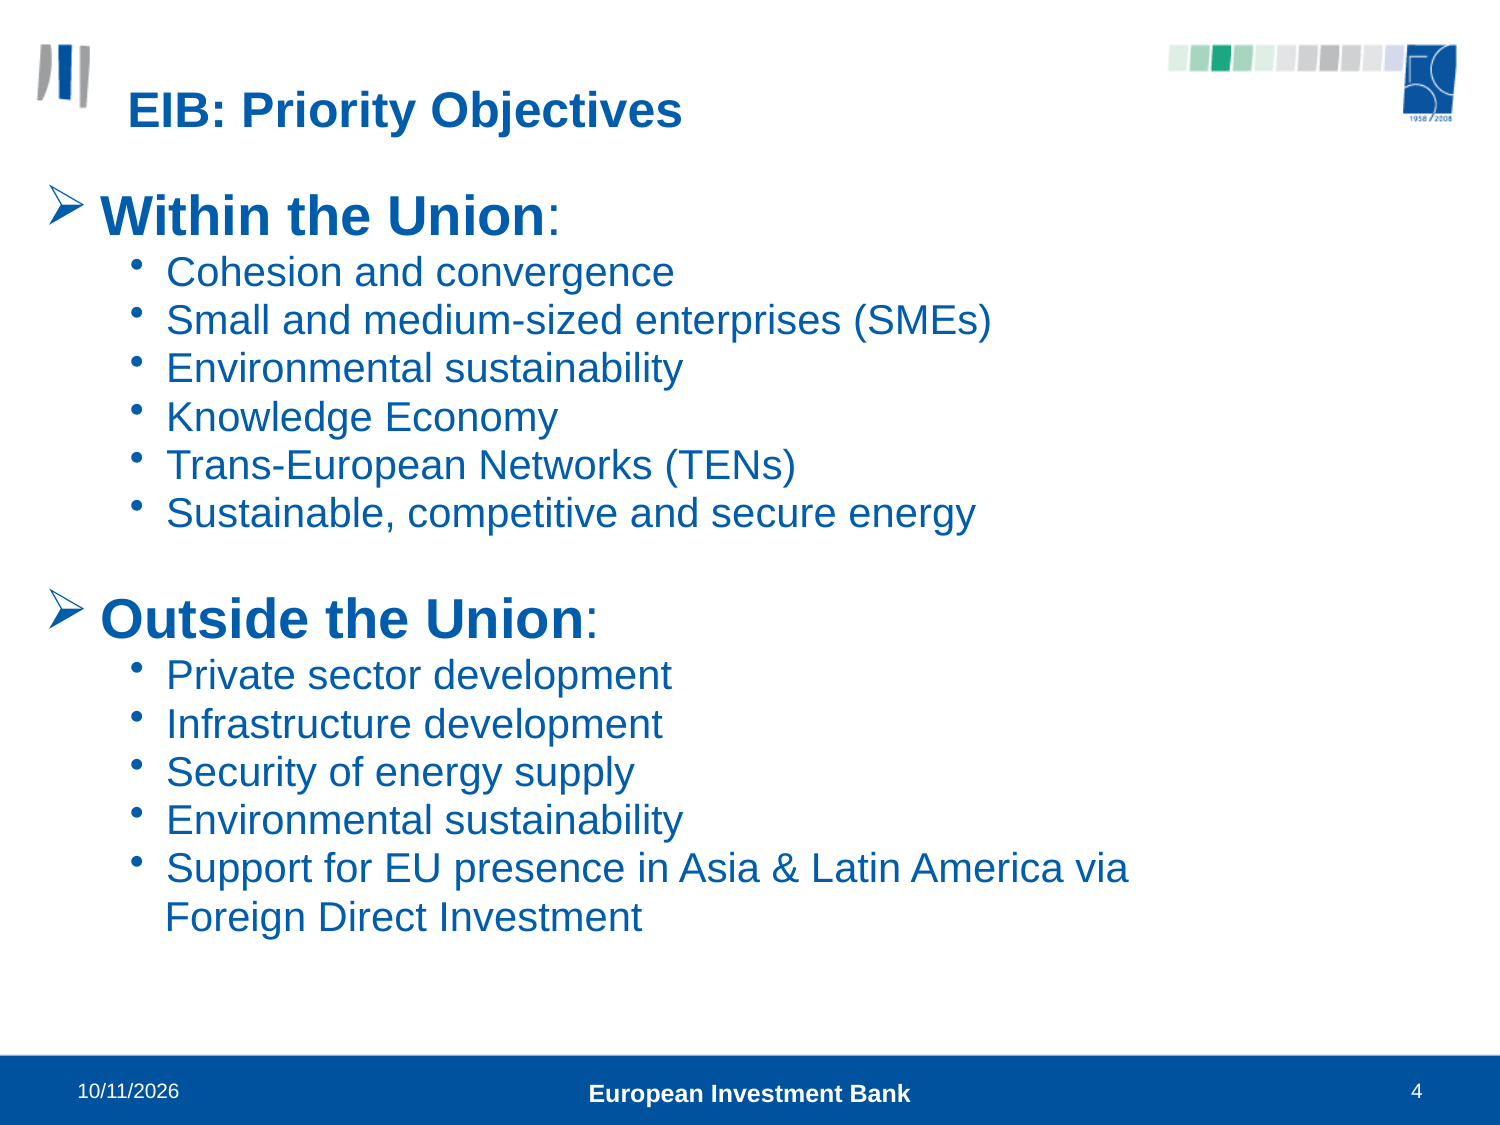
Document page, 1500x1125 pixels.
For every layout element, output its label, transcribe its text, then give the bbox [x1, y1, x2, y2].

picture [0, 0, 1500, 1125]
title EIB: Priority Objectives [111, 54, 1294, 162]
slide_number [62, 1070, 226, 1125]
footer European Investment Bank [229, 1070, 1271, 1125]
list Within the Union: Cohesion and convergence Small and medium-sized enterprises (SMEs) Environmental sustainability Knowledge Economy Trans-European Networks (TENs) Sustainable, competitive and secure energy Outside the Union: Private sector development Infrastructure development Security of energy supply Environmental sustainability Support for EU presence in Asia & Latin America via Foreign Direct Investment [29, 184, 1500, 1001]
slide_number 4 [1274, 1070, 1438, 1125]
